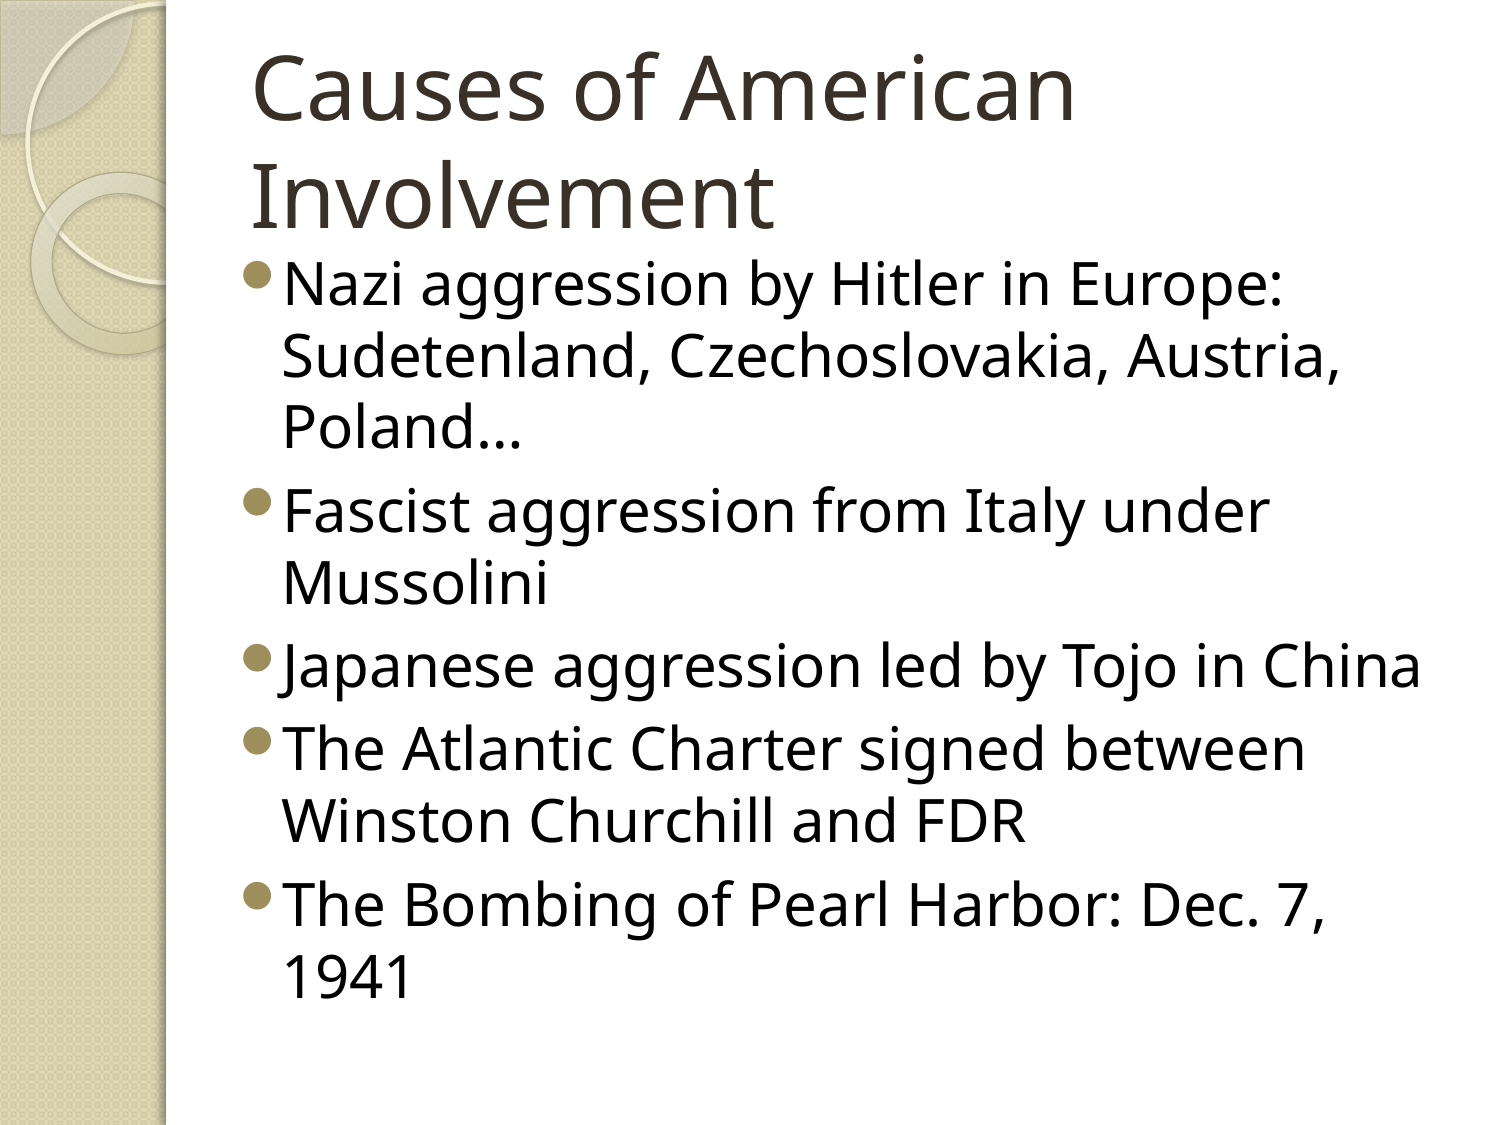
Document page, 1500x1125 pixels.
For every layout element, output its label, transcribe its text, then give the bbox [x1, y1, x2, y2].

title Causes of American Involvement [235, 45, 1466, 233]
list Nazi aggression by Hitler in Europe: Sudetenland, Czechoslovakia, Austria, Poland… Fascist aggression from Italy under Mussolini Japanese aggression led by Tojo in China The Atlantic Charter signed between Winston Churchill and FDR The Bombing of Pearl Harbor: Dec. 7, 1941 [212, 237, 1488, 1025]
